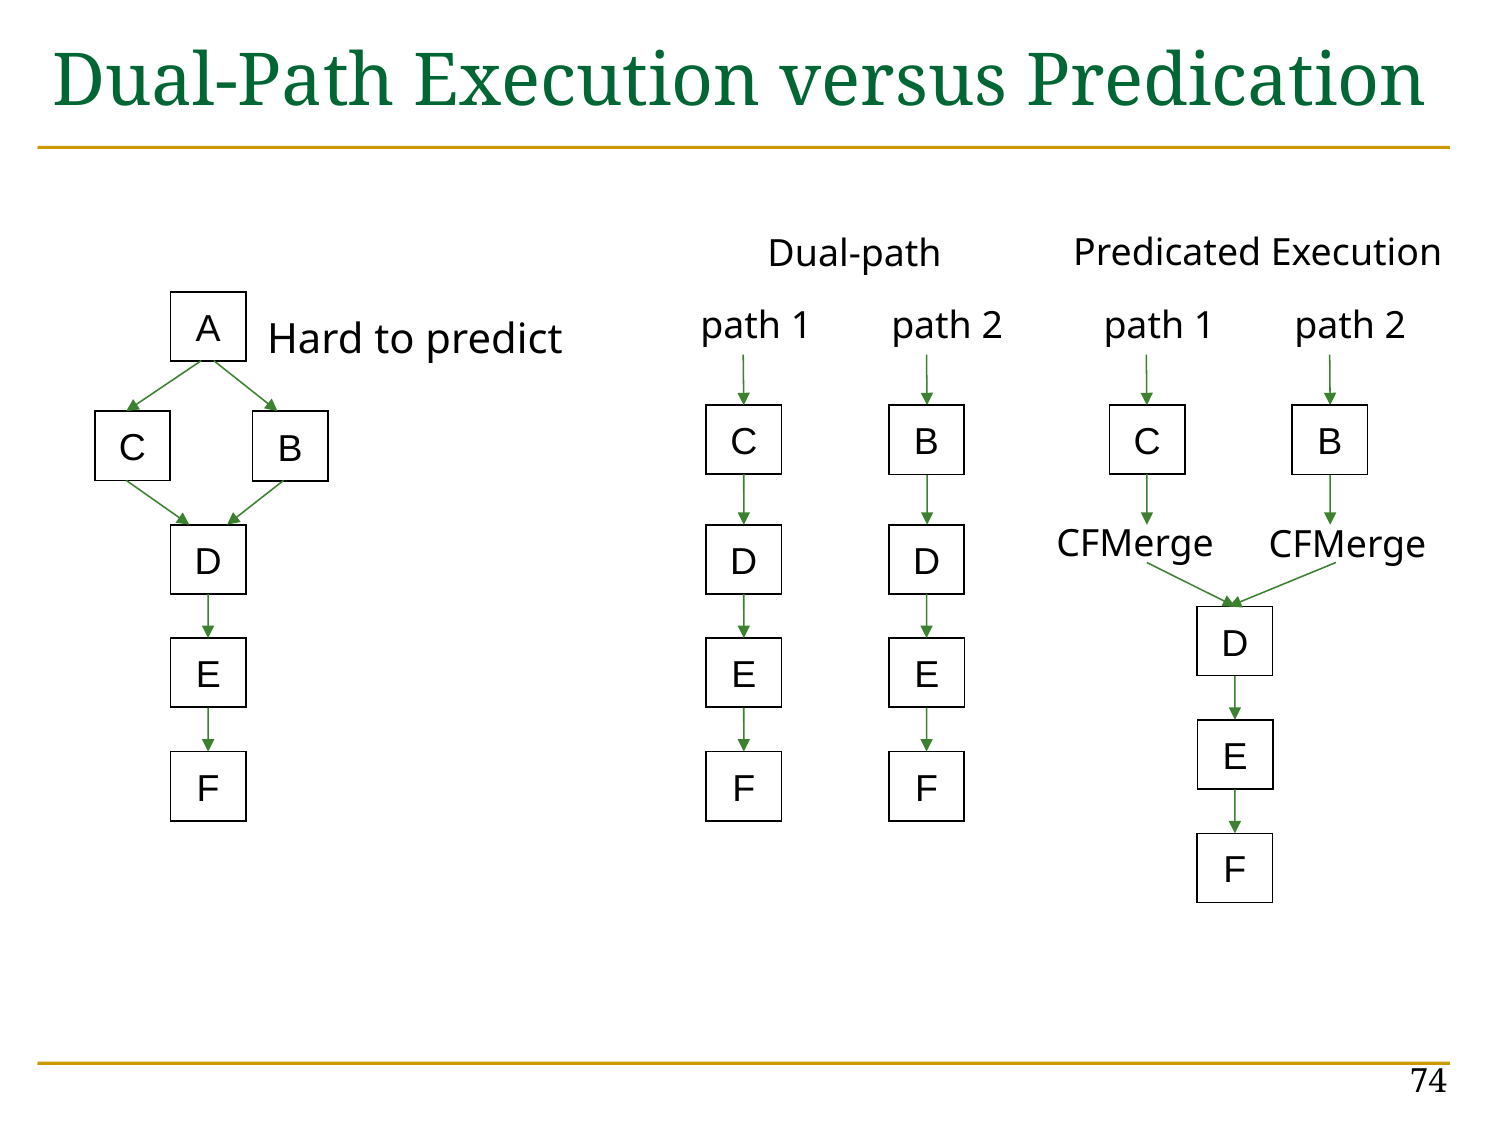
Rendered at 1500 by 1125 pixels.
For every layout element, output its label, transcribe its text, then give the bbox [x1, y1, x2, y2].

text_box [920, 593, 933, 638]
text_box [201, 707, 215, 752]
text_box E [706, 638, 782, 708]
text_box E [889, 638, 965, 708]
text_box path 1 [685, 293, 838, 354]
text_box [201, 593, 215, 638]
text_box Dual-path [752, 221, 957, 282]
text_box [126, 480, 190, 525]
text_box [737, 354, 750, 406]
text_box B [252, 411, 328, 481]
text_box D [1197, 606, 1273, 676]
text_box F [888, 751, 965, 821]
text_box CFMerge [1253, 512, 1442, 573]
text_box C [706, 404, 782, 475]
text_box E [1197, 719, 1273, 789]
text_box F [1197, 833, 1273, 903]
text_box [920, 354, 934, 404]
text_box E [170, 638, 247, 708]
text_box F [706, 751, 782, 821]
text_box [737, 474, 751, 525]
text_box D [706, 524, 782, 594]
text_box path 2 [1279, 293, 1432, 354]
title Dual-Path Execution versus Predication [37, 24, 1500, 200]
text_box [1228, 789, 1242, 834]
text_box [1228, 562, 1336, 608]
text_box [1228, 675, 1242, 720]
text_box [213, 360, 278, 412]
text_box Hard to predict [252, 304, 676, 378]
text_box path 1 [1088, 293, 1242, 354]
text_box C [1109, 404, 1185, 475]
text_box [920, 707, 933, 752]
text_box C [94, 411, 171, 481]
text_box [126, 360, 202, 412]
text_box D [170, 524, 246, 594]
text_box B [1291, 404, 1368, 475]
text_box [227, 480, 284, 525]
text_box A [170, 291, 246, 361]
text_box F [170, 751, 246, 821]
text_box [1146, 562, 1232, 607]
text_box [1323, 354, 1337, 404]
slide_number 74 [1111, 1036, 1462, 1112]
text_box [737, 593, 751, 638]
text_box [1140, 354, 1153, 406]
text_box [920, 475, 934, 524]
text_box B [888, 404, 965, 475]
text_box [737, 707, 751, 752]
text_box Predicated Execution [1058, 221, 1458, 281]
text_box CFMerge [1041, 511, 1229, 572]
text_box D [888, 524, 965, 594]
text_box path 2 [876, 293, 1028, 354]
